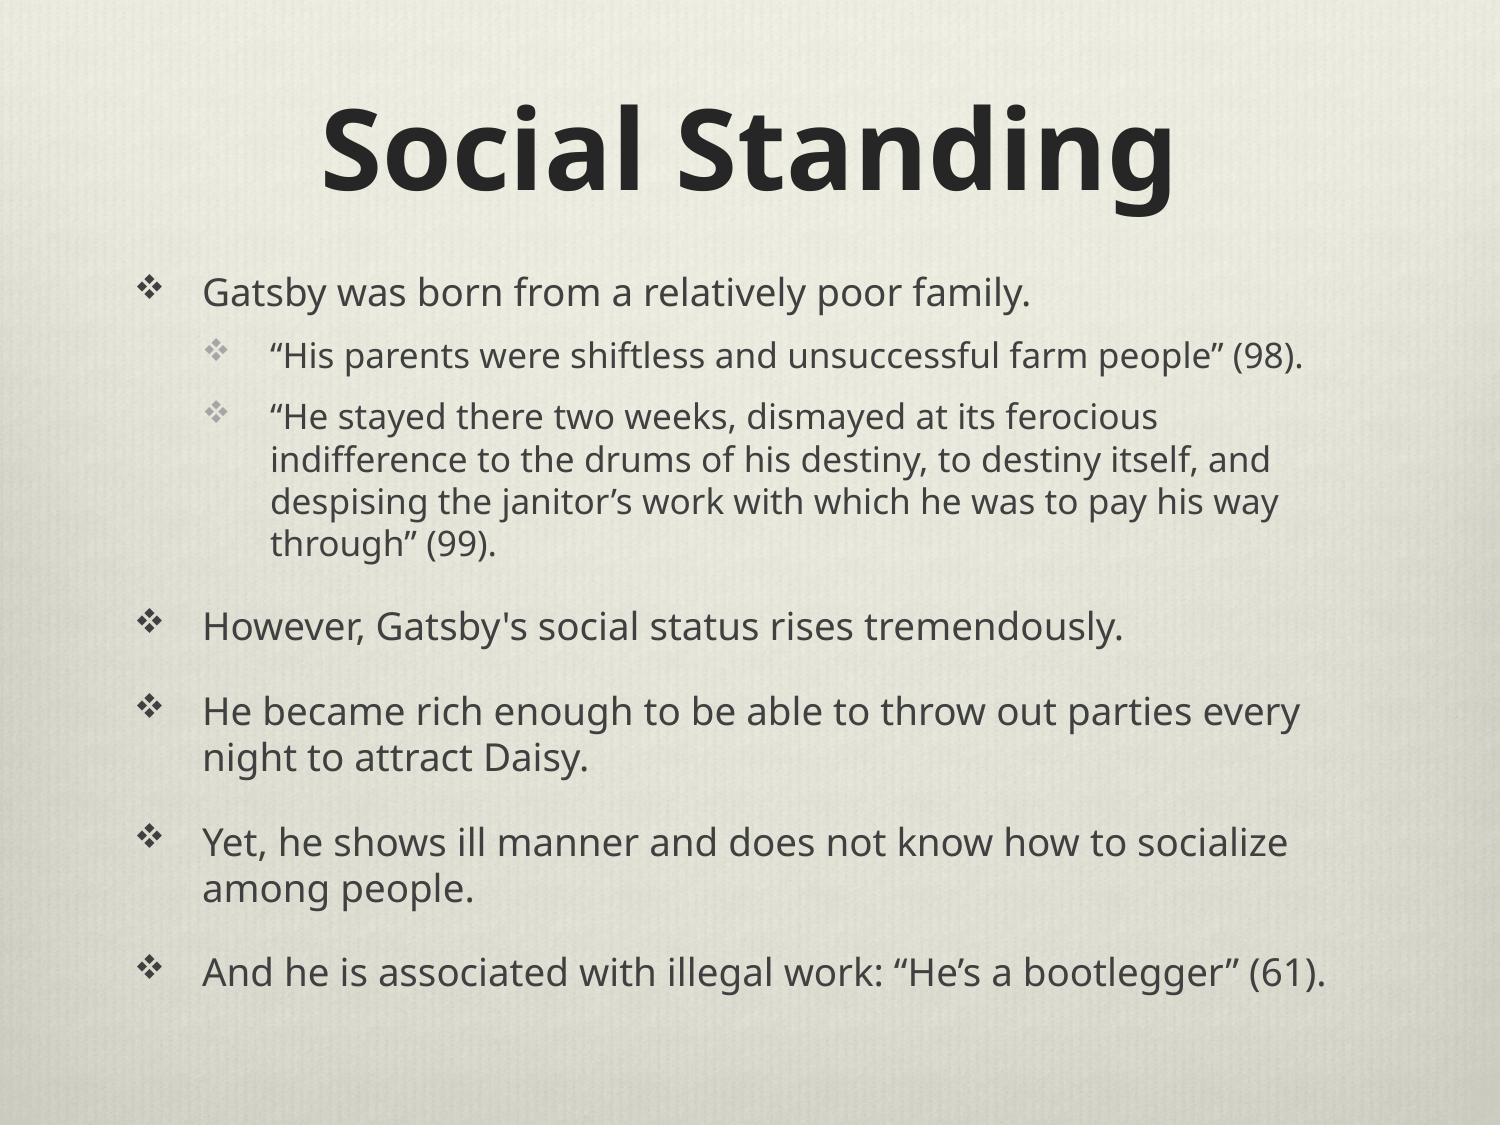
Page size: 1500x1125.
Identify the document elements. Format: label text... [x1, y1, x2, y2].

list Gatsby was born from a relatively poor family. “His parents were shiftless and unsuccessful farm people” (98). “He stayed there two weeks, dismayed at its ferocious indifference to the drums of his destiny, to destiny itself, and despising the janitor’s work with which he was to pay his way through” (99). However, Gatsby's social status rises tremendously. He became rich enough to be able to throw out parties every night to attract Daisy. Yet, he shows ill manner and does not know how to socialize among people. And he is associated with illegal work: “He’s a bootlegger” (61). [119, 260, 1381, 1011]
title Social Standing [119, 51, 1381, 240]
